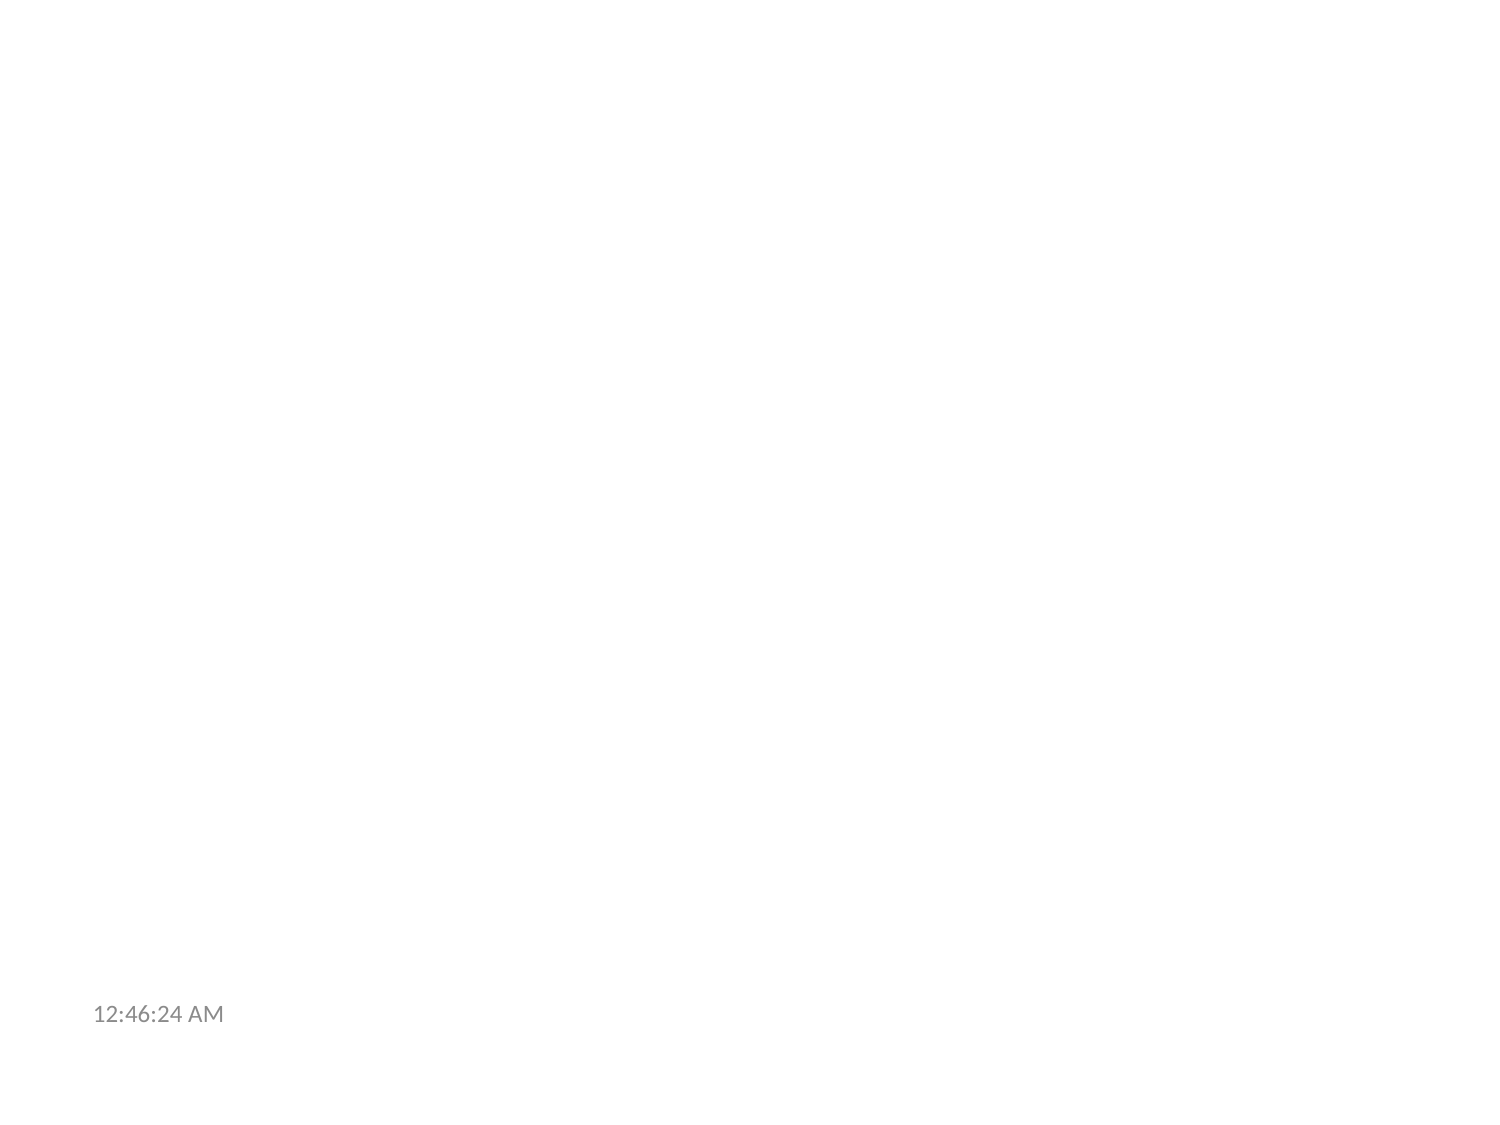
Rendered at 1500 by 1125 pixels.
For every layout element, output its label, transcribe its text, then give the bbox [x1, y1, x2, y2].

text_box 3:35:09 PM [77, 982, 428, 1043]
